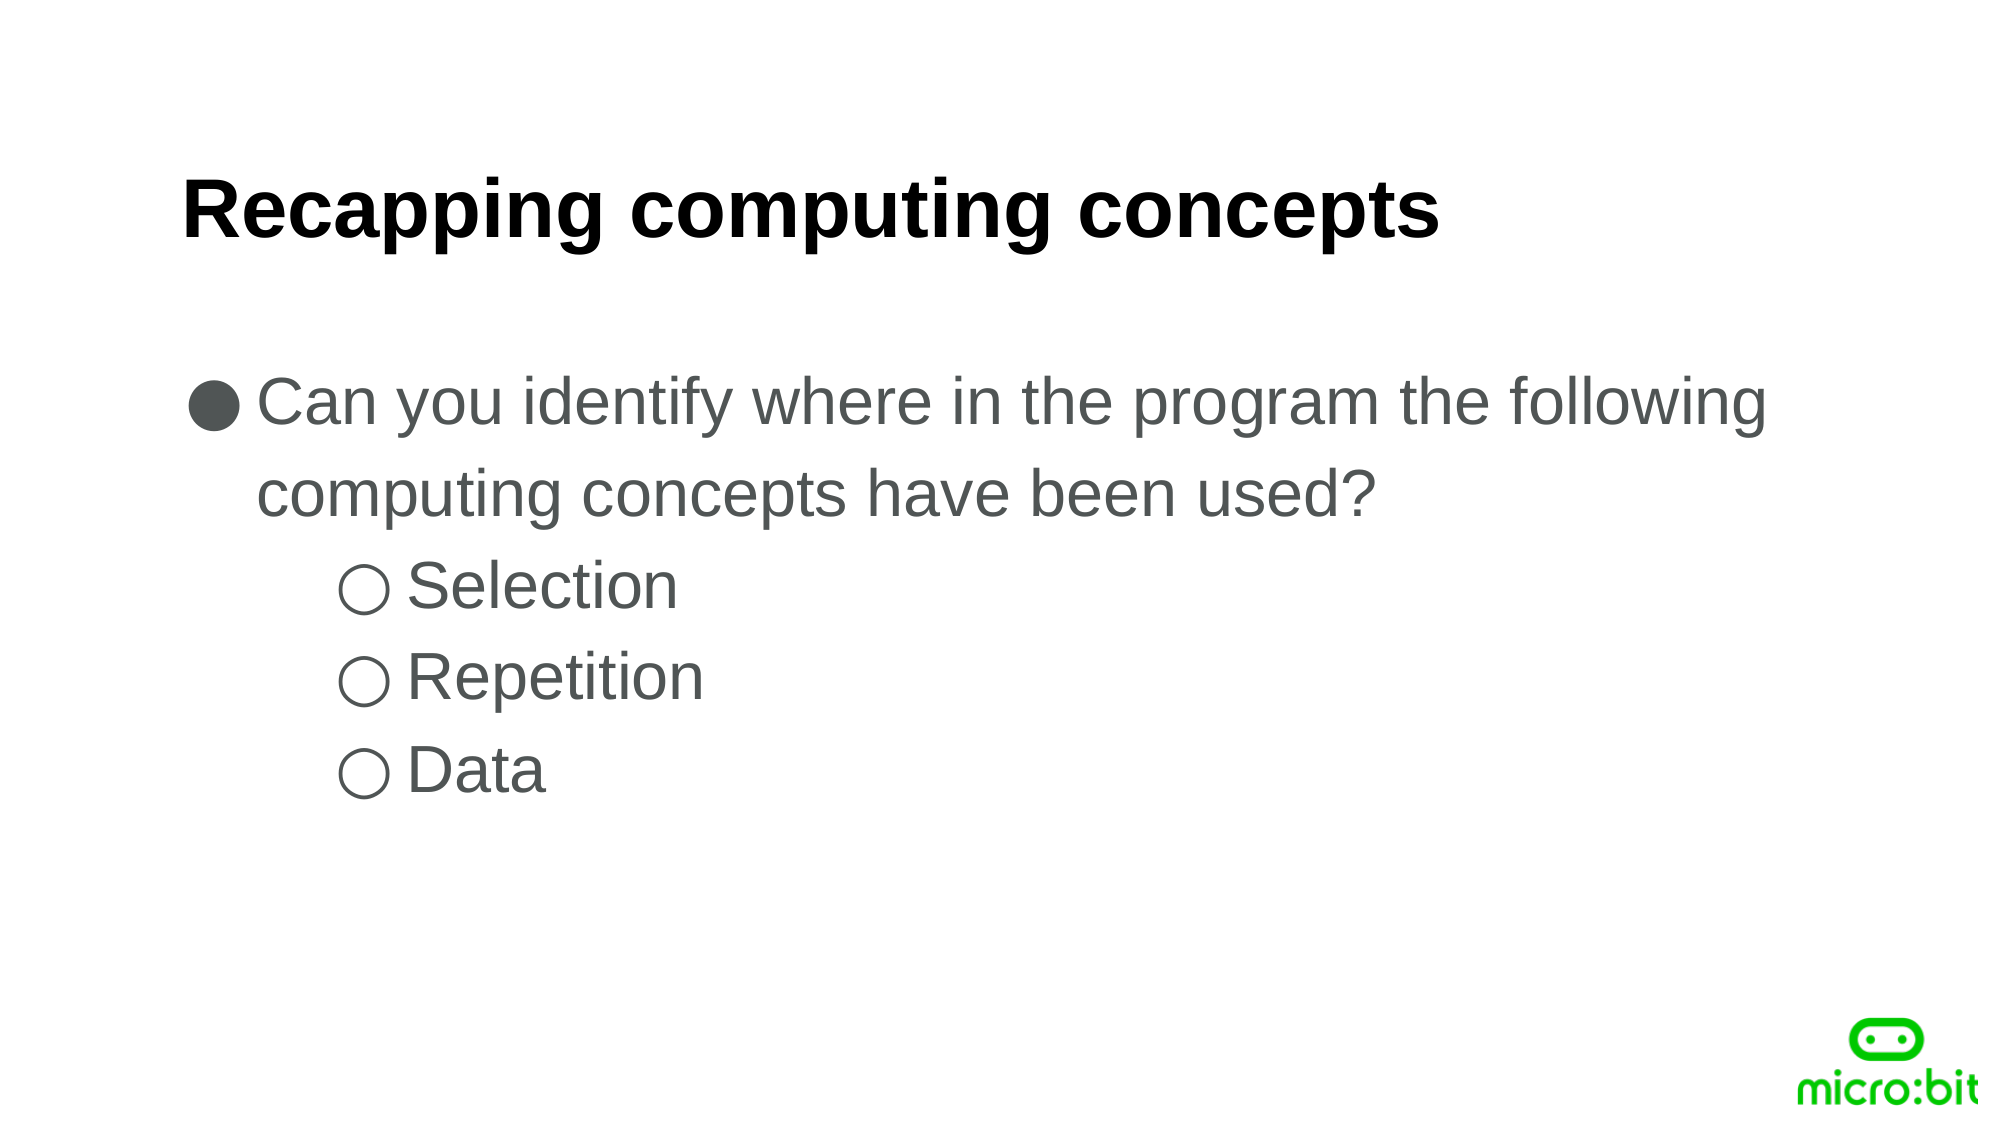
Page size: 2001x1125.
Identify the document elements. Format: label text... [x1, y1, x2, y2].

text_box Recapping computing concepts Can you identify where in the program the following computing concepts have been used? Selection Repetition Data [166, 60, 1918, 884]
picture [1797, 1017, 1978, 1106]
